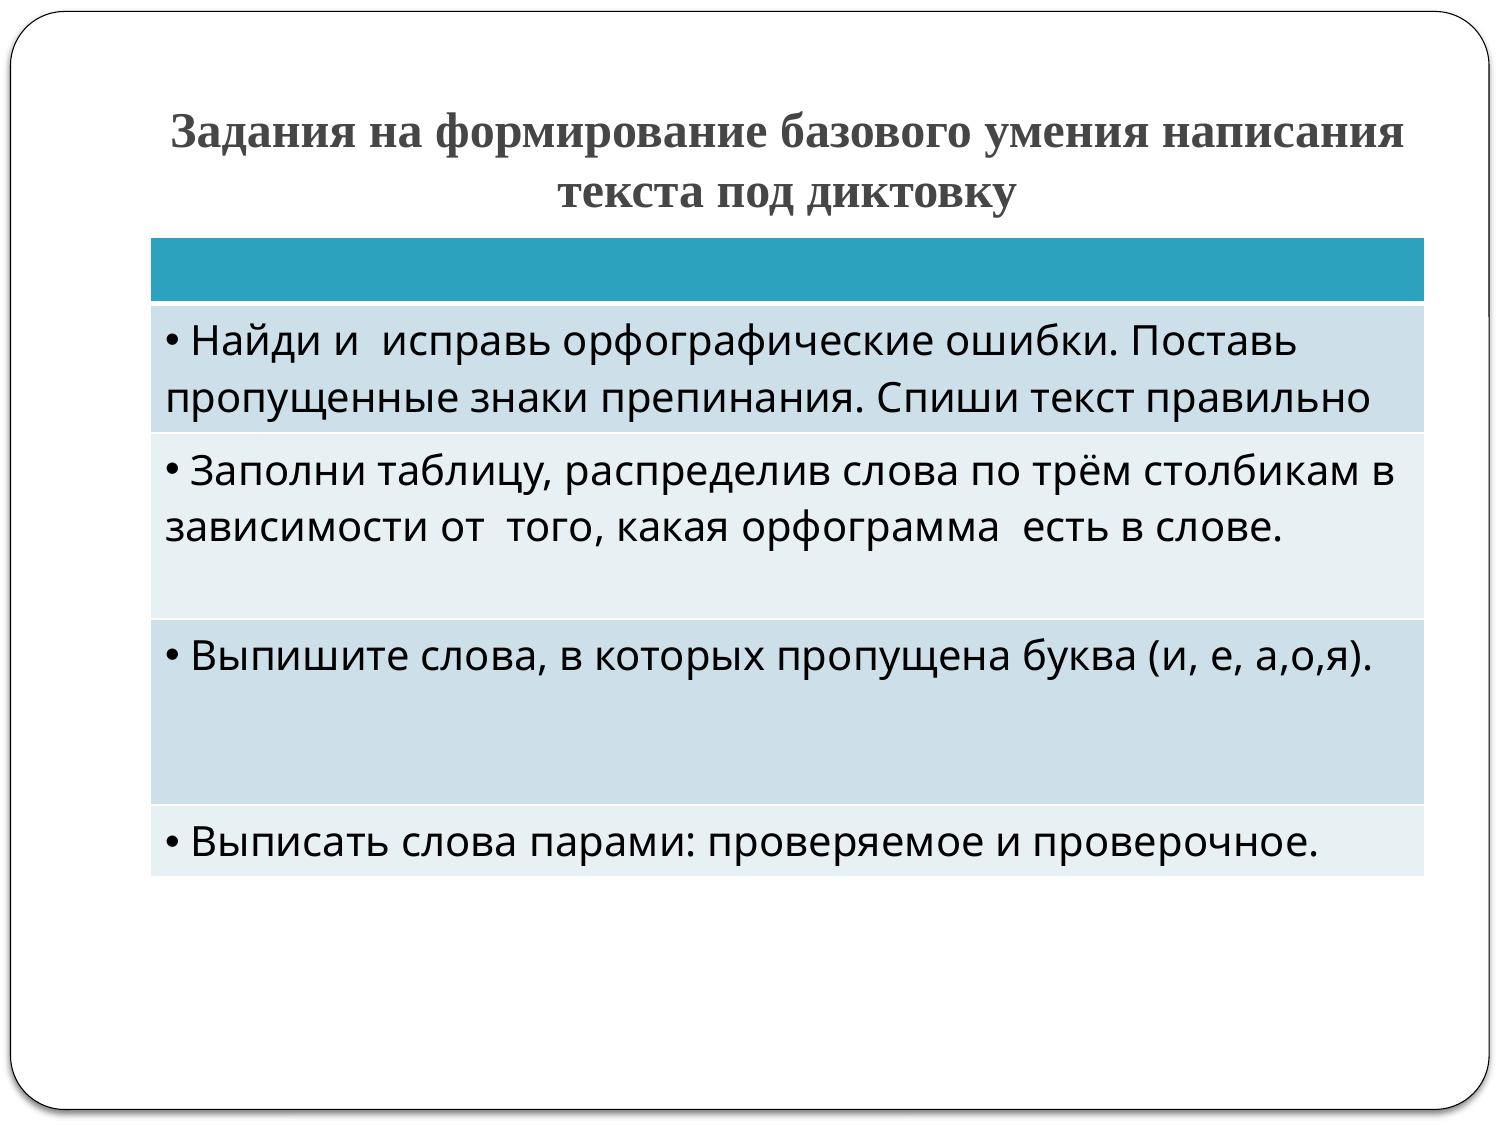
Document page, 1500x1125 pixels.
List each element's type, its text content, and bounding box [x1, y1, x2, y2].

table_cell Найди и исправь орфографические ошибки. Поставь пропущенные знаки препинания. Спиши текст правильно [151, 306, 1424, 432]
table_cell Заполни таблицу, распределив слова по трём столбикам в зависимости от того, какая орфограмма есть в слове. [151, 434, 1424, 618]
table_cell Выпишите слова, в которых пропущена буква (и, е, а,о,я). [151, 620, 1424, 804]
table_cell Выписать слова парами: проверяемое и проверочное. [151, 806, 1424, 876]
title Задания на формирование базового умения написания текста под диктовку [150, 45, 1425, 233]
table_header [151, 238, 1424, 301]
